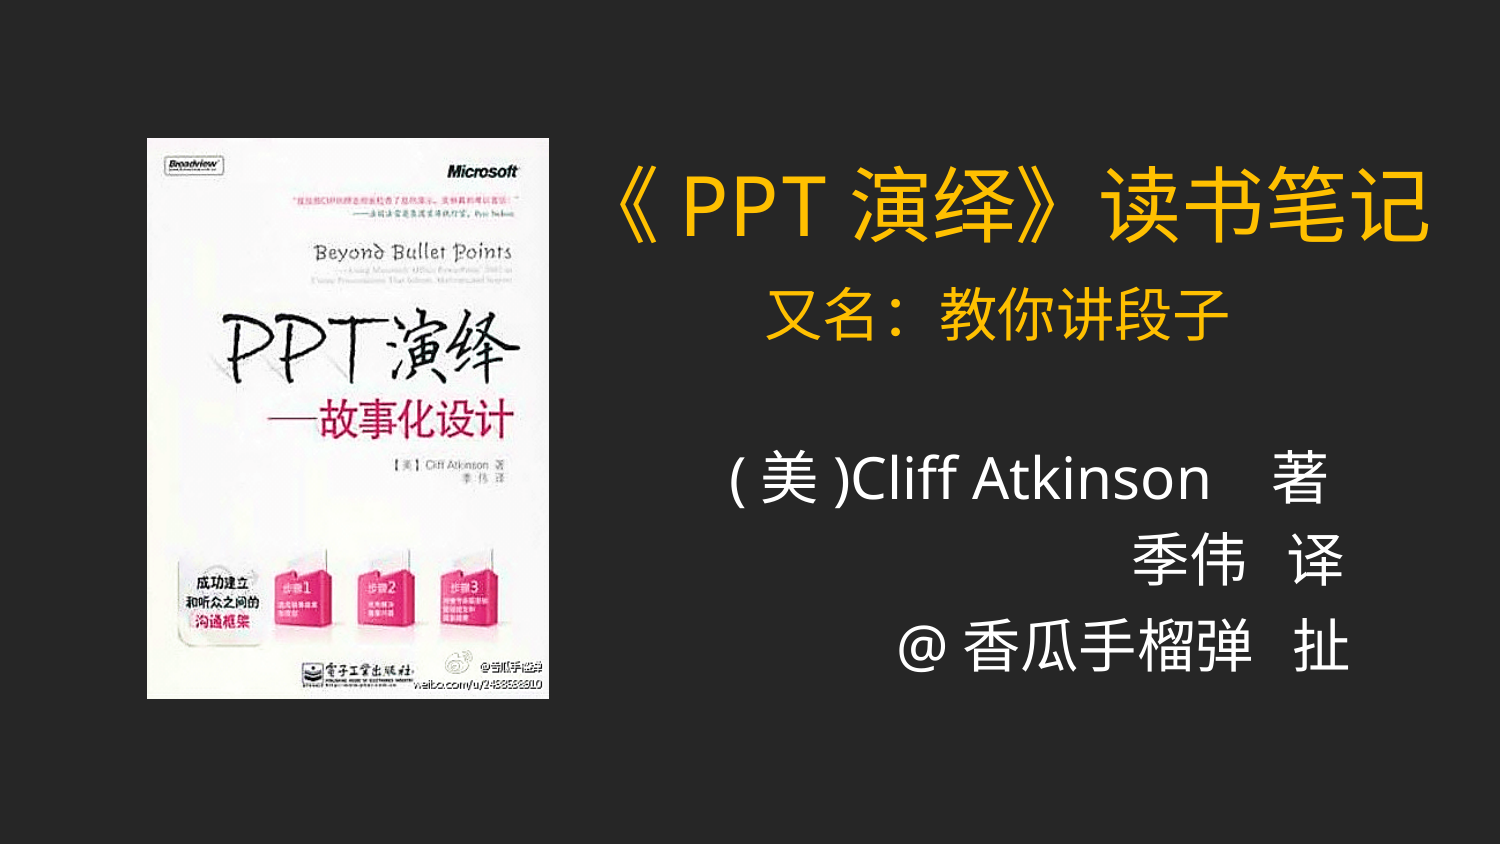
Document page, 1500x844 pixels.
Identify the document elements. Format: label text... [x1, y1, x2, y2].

text_box @香瓜手榴弹 扯 [881, 601, 1400, 687]
text_box 《PPT演绎》读书笔记 又名：教你讲段子 [560, 145, 1483, 361]
text_box 季伟 译 [1116, 515, 1500, 601]
picture [147, 138, 550, 699]
text_box (美)Cliff Atkinson 著 [714, 433, 1412, 519]
